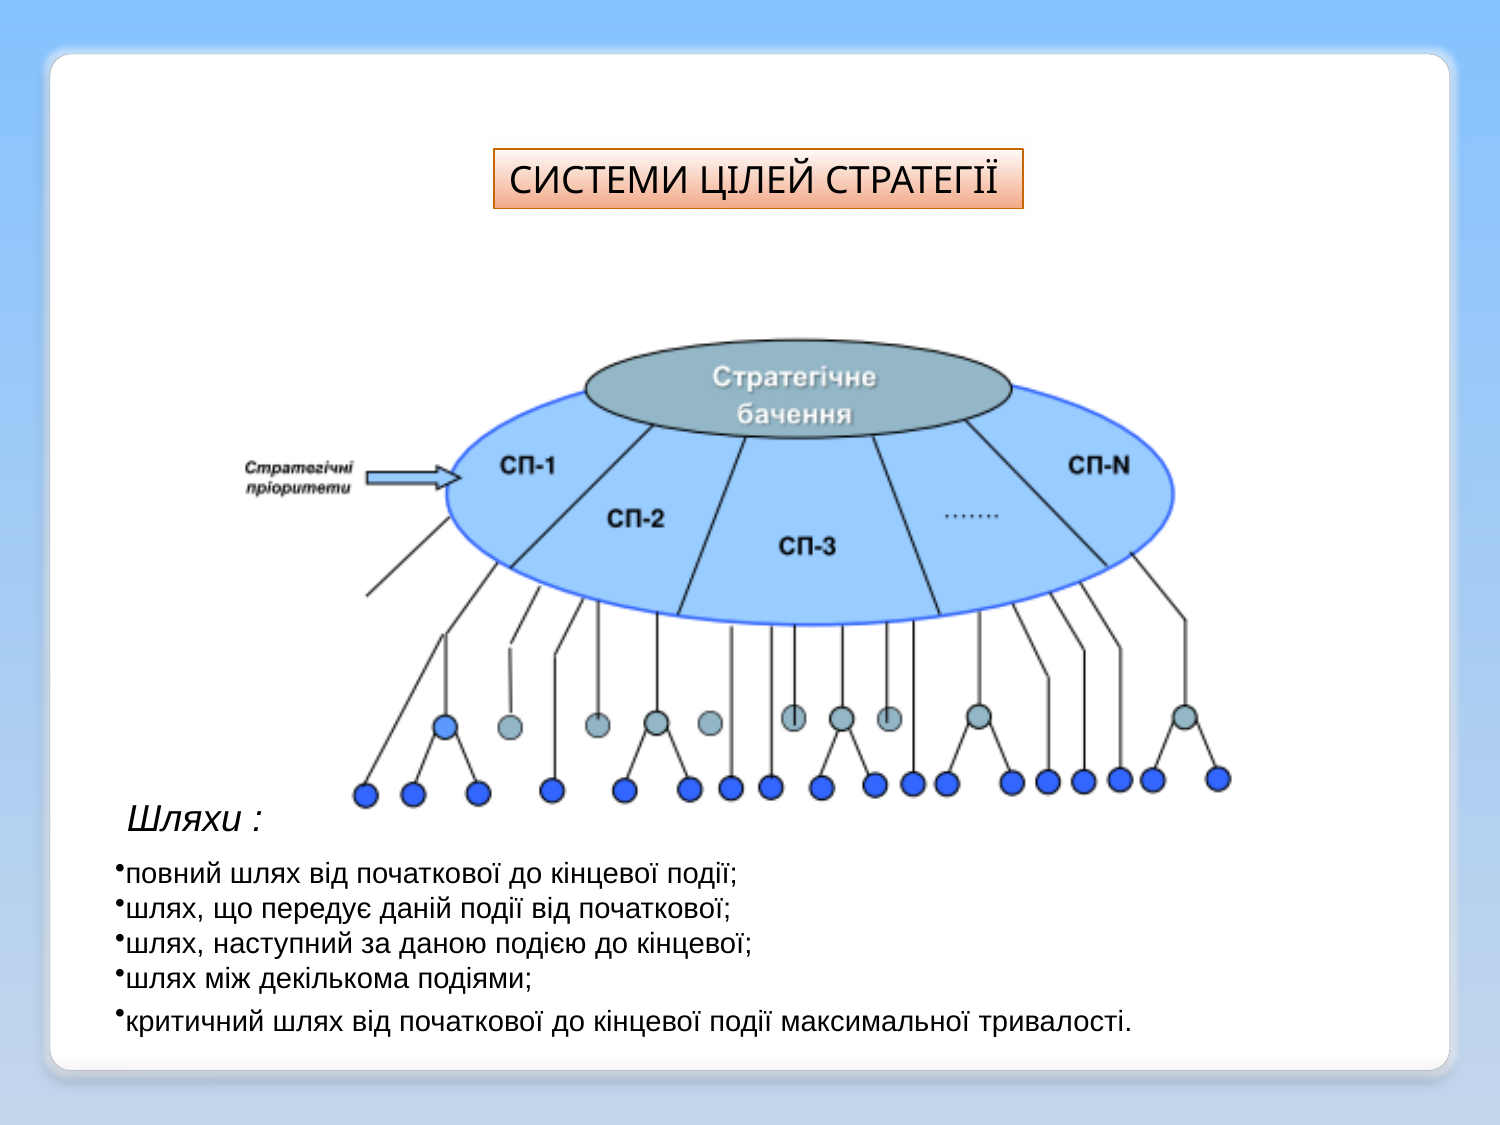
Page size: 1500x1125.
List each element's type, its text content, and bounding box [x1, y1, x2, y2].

text_box СИСТЕМИ ЦІЛЕЙ СТРАТЕГІЇ [493, 148, 1024, 209]
text_box повний шлях від початкової до кінцевої події; шлях, що передує даній події від початкової; шлях, наступний за даною подією до кінцевої; шлях між декількома подіями; критичний шлях від початкової до кінцевої події максимальної тривалості. [100, 847, 1424, 1047]
text_box Шляхи : [112, 786, 358, 847]
picture [170, 290, 1282, 825]
